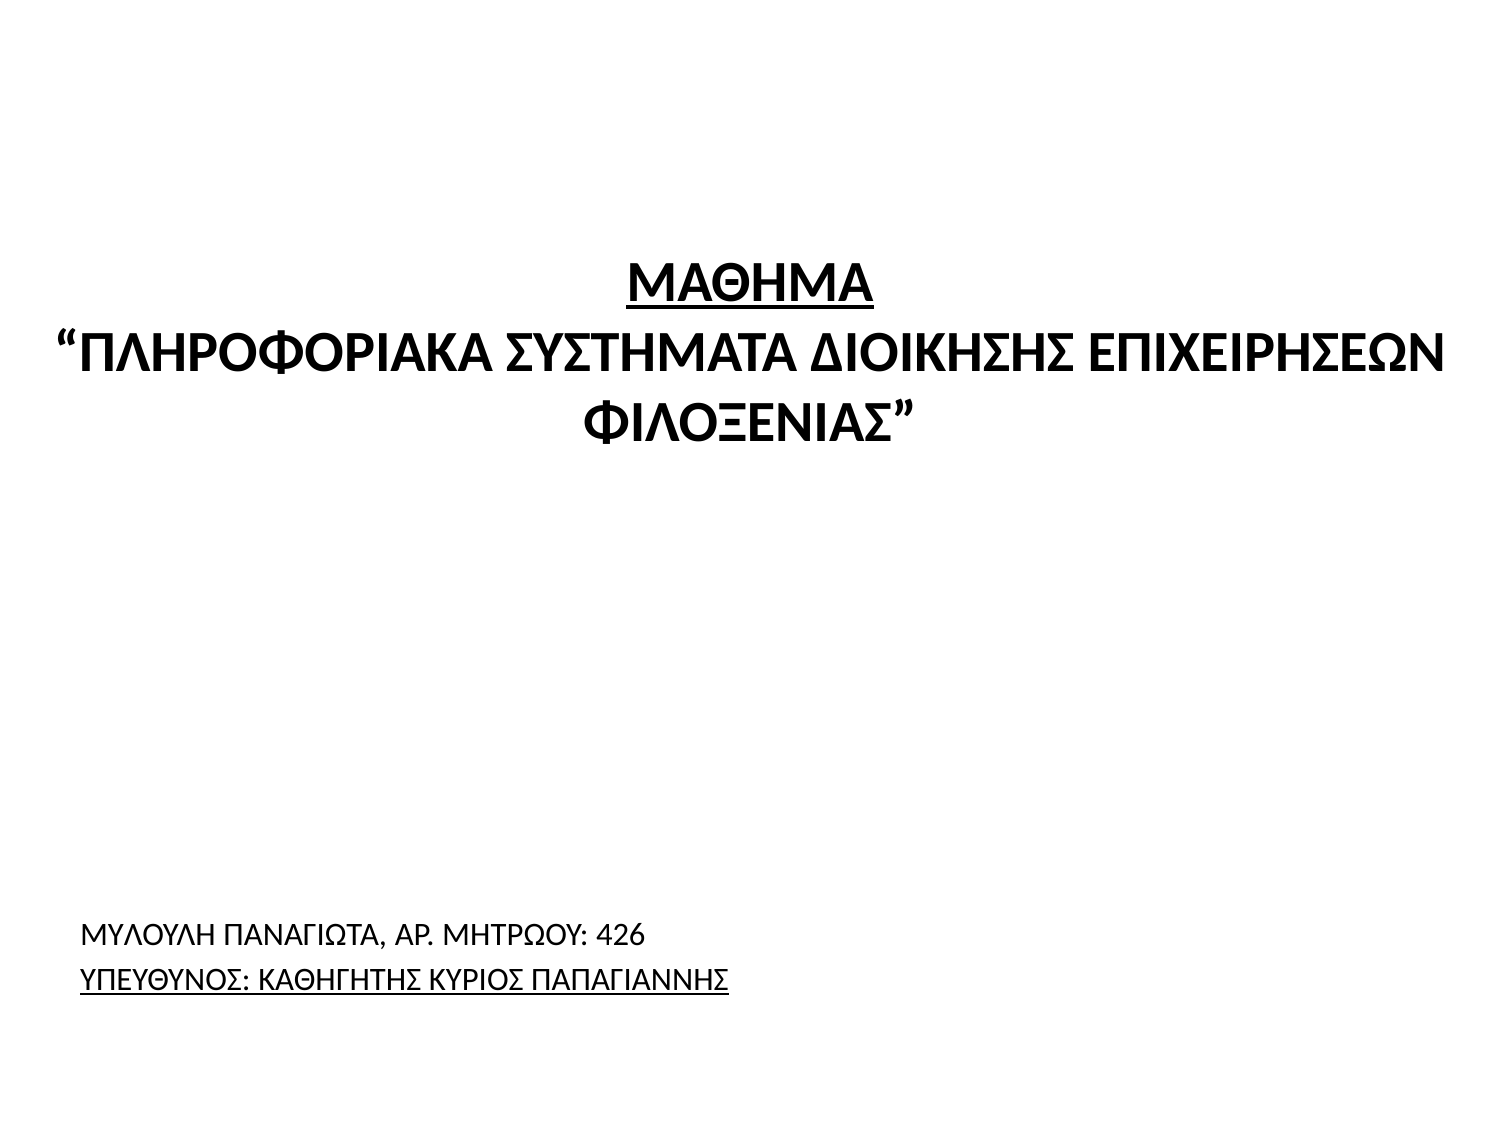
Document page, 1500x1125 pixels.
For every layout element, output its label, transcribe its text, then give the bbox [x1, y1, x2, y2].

list ΜYΛΟΥΛΗ ΠΑΝΑΓΙΩΤΑ, ΑΡ. ΜΗΤΡΩΟΥ: 426 ΥΠΕΥΘΥΝΟΣ: ΚΑΘΗΓΗΤΗΣ ΚΥΡΙΟΣ ΠΑΠΑΓΙΑΝΝΗΣ [64, 905, 1500, 1005]
title ΜΑΘΗΜΑ “ΠΛΗΡΟΦΟΡΙΑΚΑ ΣΥΣΤΗΜΑΤΑ ΔΙΟΙΚΗΣΗΣ ΕΠΙΧΕΙΡΗΣΕΩΝ ΦΙΛΟΞΕΝΙΑΣ” [0, 314, 1500, 502]
